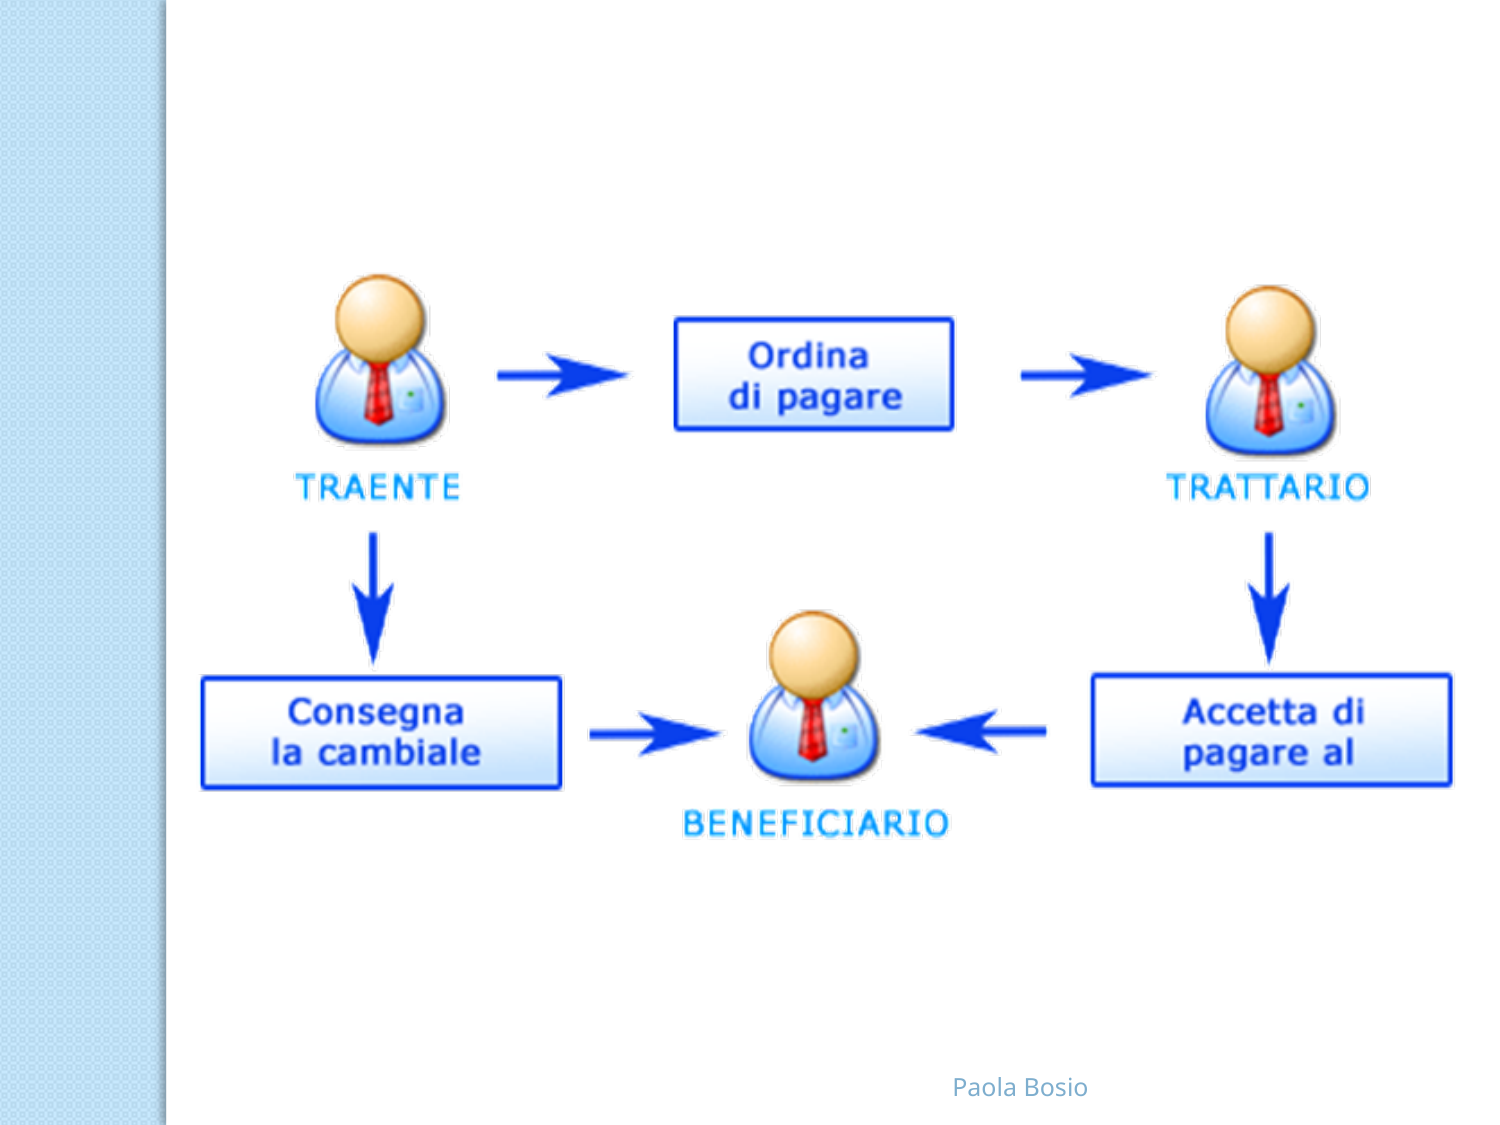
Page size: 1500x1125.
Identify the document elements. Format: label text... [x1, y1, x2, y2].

picture [182, 219, 1483, 858]
footer Paola Bosio [937, 1034, 1413, 1113]
